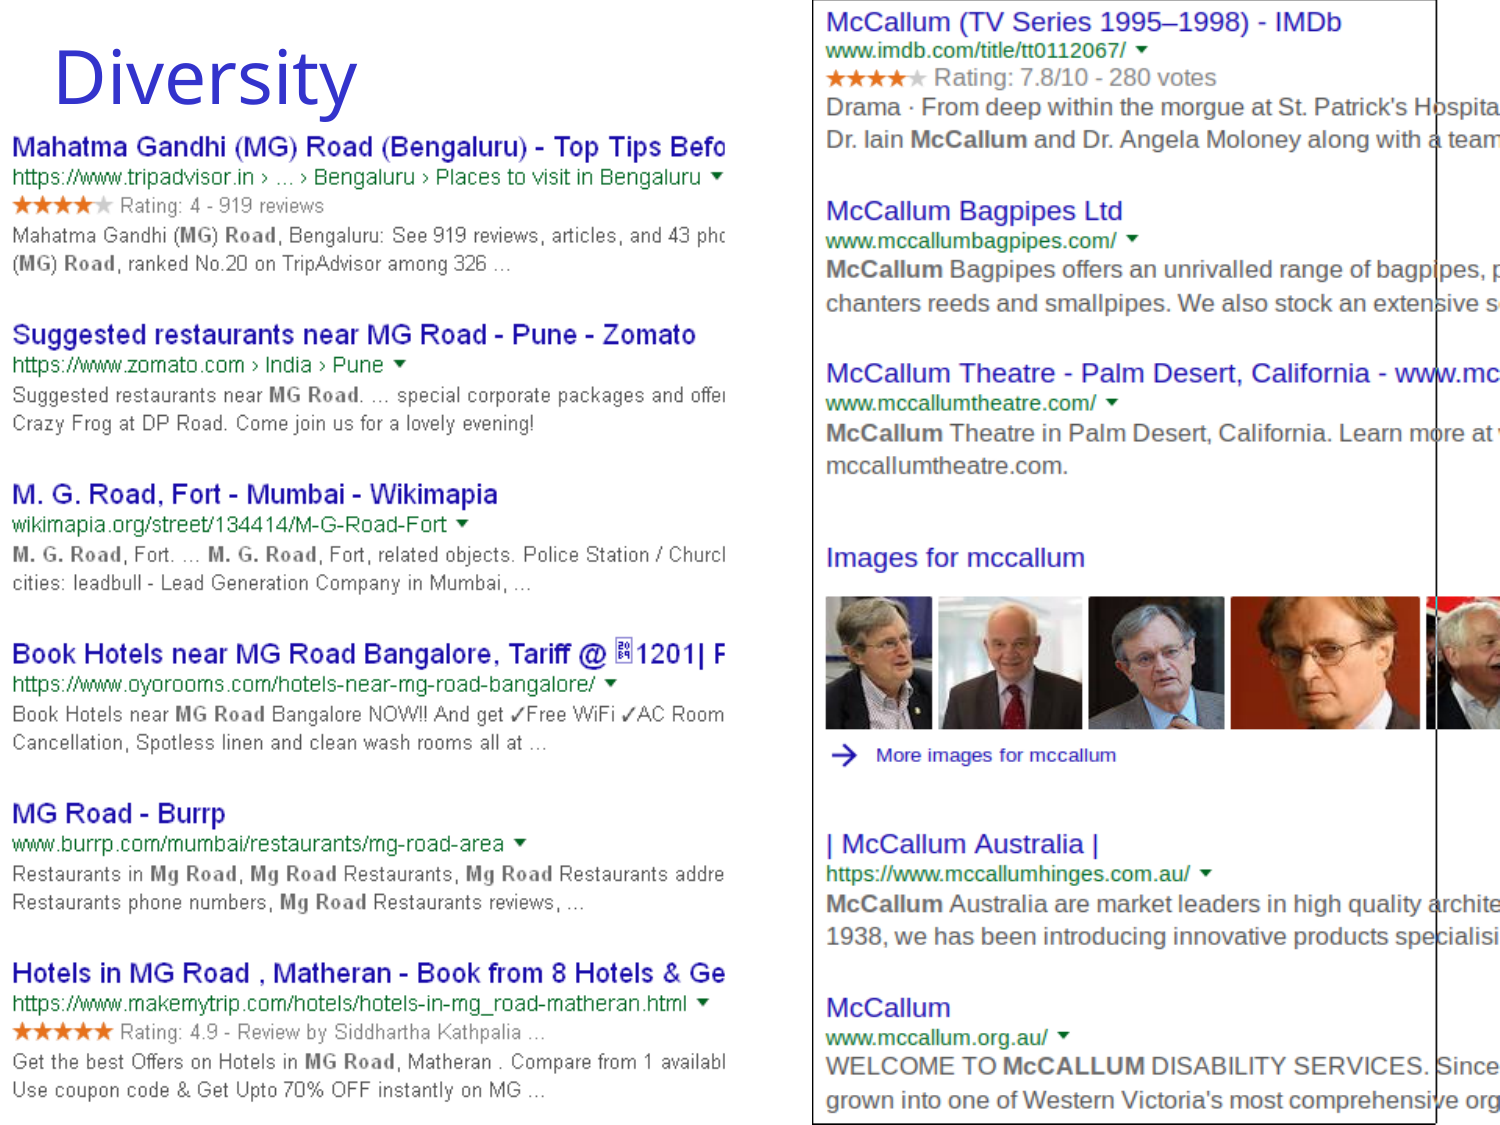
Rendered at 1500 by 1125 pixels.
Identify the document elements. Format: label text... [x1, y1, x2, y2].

picture [0, 127, 750, 1113]
picture [812, 0, 1500, 1125]
title Diversity [37, 24, 807, 125]
